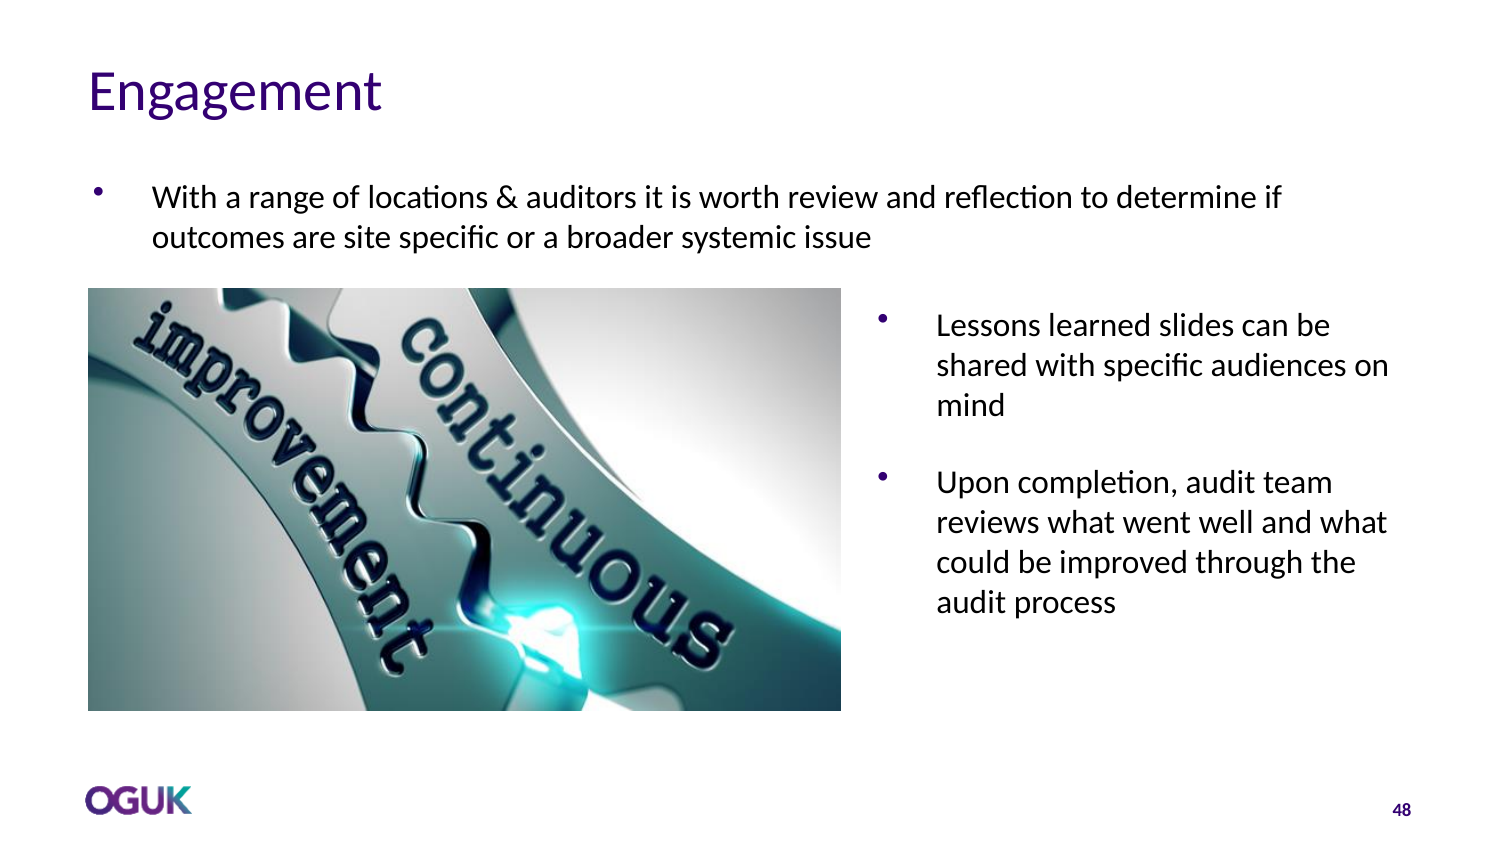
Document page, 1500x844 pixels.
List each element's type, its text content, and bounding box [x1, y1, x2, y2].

text_box With a range of locations & auditors it is worth review and reflection to determine if outcomes are site specific or a broader systemic issue [78, 168, 1401, 263]
list Lessons learned slides can be shared with specific audiences on mind Upon completion, audit team reviews what went well and what could be improved through the audit process [877, 302, 1401, 712]
title Engagement [88, 38, 1412, 145]
picture [88, 288, 841, 712]
slide_number 48 [1352, 800, 1412, 818]
picture [76, 778, 200, 822]
